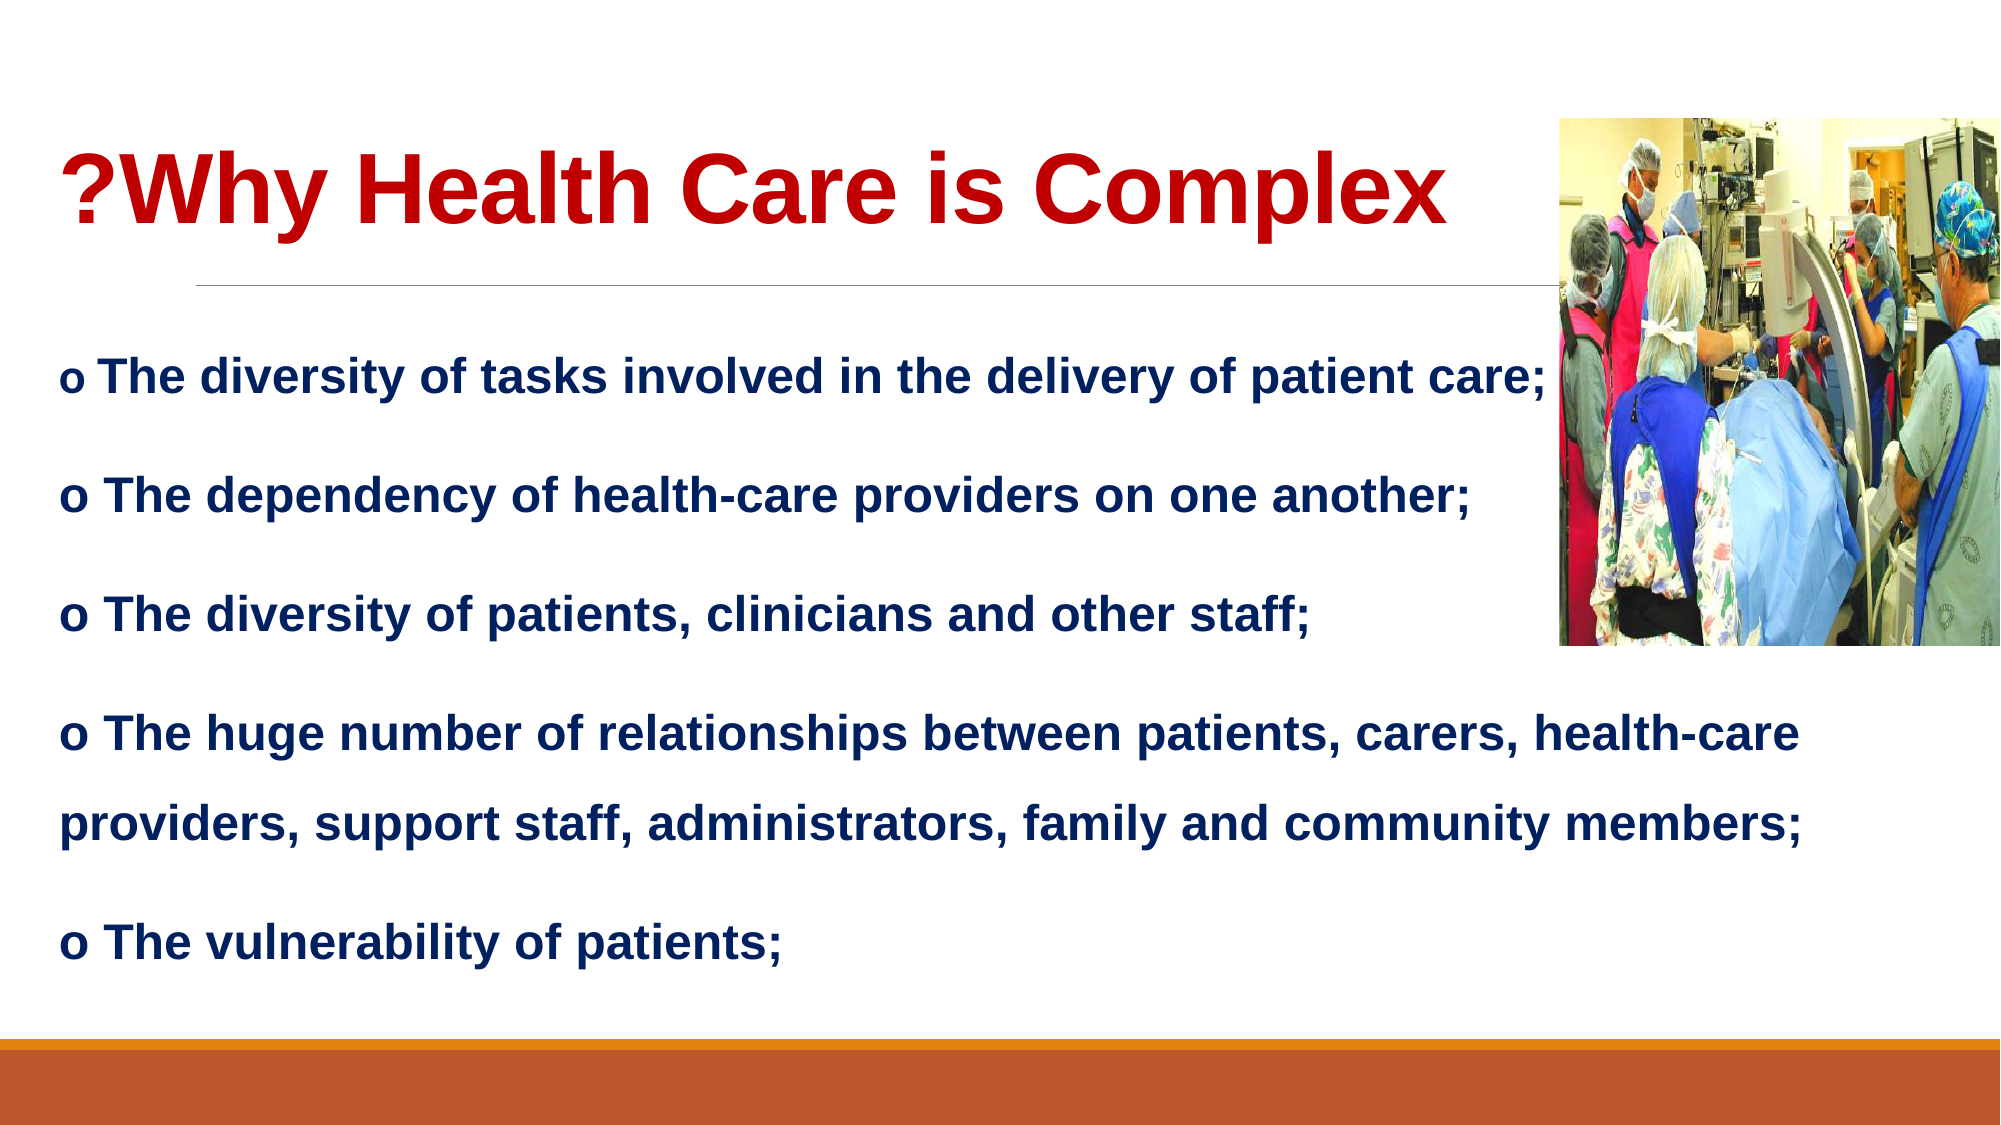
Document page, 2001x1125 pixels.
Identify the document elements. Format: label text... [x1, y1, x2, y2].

list o The diversity of tasks involved in the delivery of patient care; o The dependency of health-care providers on one another; o The diversity of patients, clinicians and other staff; o The huge number of relationships between patients, carers, health-care providers, support staff, administrators, family and community members; o The vulnerability of patients; [43, 305, 1963, 1055]
picture [1558, 118, 2000, 646]
title Why Health Care is Complex? [43, 47, 1912, 252]
